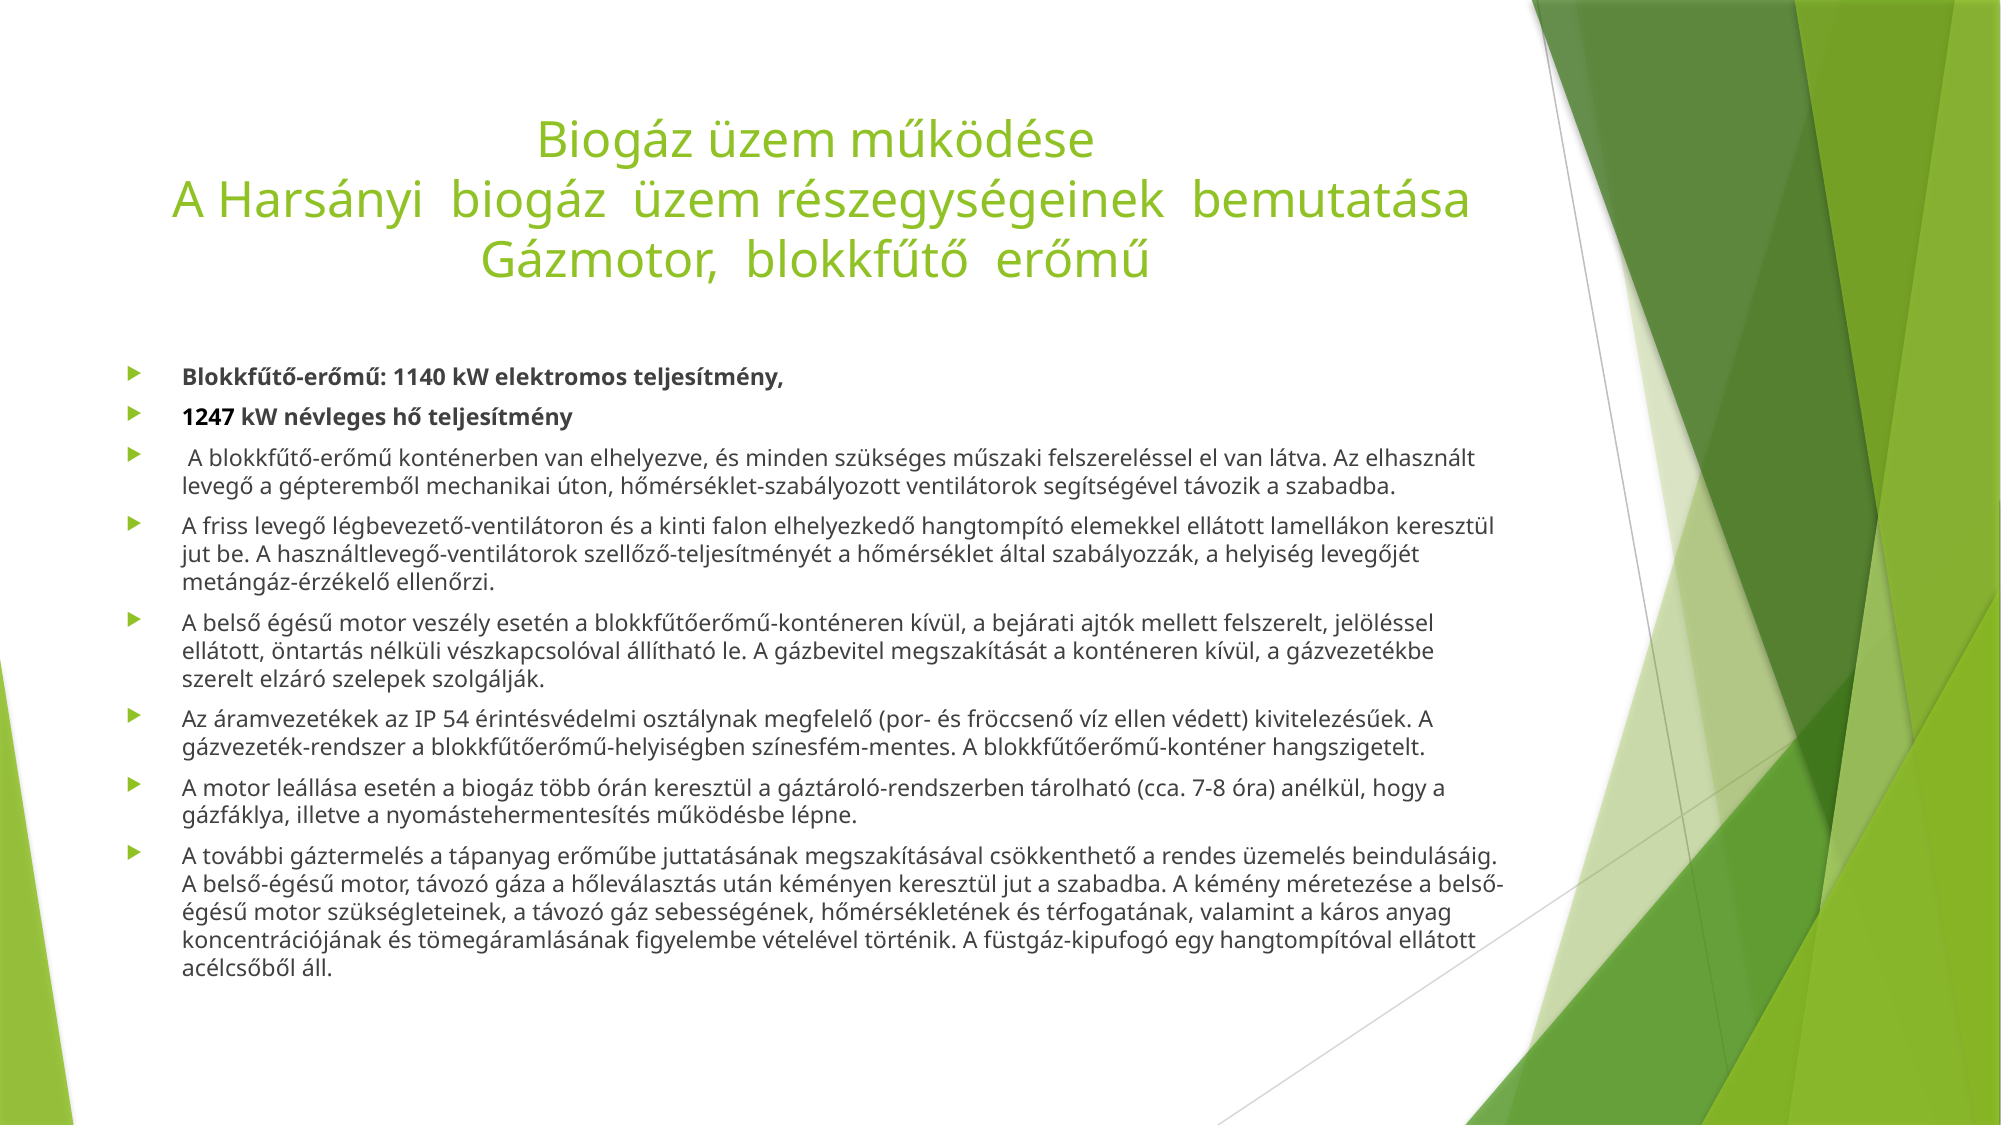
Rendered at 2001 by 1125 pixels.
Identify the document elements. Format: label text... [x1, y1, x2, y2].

list Blokkfűtő-erőmű: 1140 kW elektromos teljesítmény, 1247 kW névleges hő teljesítmény A blokkfűtő-erőmű konténerben van elhelyezve, és minden szükséges műszaki felszereléssel el van látva. Az elhasznált levegő a gépteremből mechanikai úton, hőmérséklet-szabályozott ventilátorok segítségével távozik a szabadba. A friss levegő légbevezető-ventilátoron és a kinti falon elhelyezkedő hangtompító elemekkel ellátott lamellákon keresztül jut be. A használtlevegő-ventilátorok szellőző-teljesítményét a hőmérséklet által szabályozzák, a helyiség levegőjét metángáz-érzékelő ellenőrzi. A belső égésű motor veszély esetén a blokkfűtőerőmű-konténeren kívül, a bejárati ajtók mellett felszerelt, jelöléssel ellátott, öntartás nélküli vészkapcsolóval állítható le. A gázbevitel megszakítását a konténeren kívül, a gázvezetékbe szerelt elzáró szelepek szolgálják. Az áramvezetékek az IP 54 érintésvédelmi osztálynak megfelelő (por- és fröccsenő víz ellen védett) kivitelezésűek. A gázvezeték-rendszer a blokkfűtőerőmű-helyiségben színesfém-mentes. A blokkfűtőerőmű-konténer hangszigetelt. A motor leállása esetén a biogáz több órán keresztül a gáztároló-rendszerben tárolható (cca. 7-8 óra) anélkül, hogy a gázfáklya, illetve a nyomástehermentesítés működésbe lépne. A további gáztermelés a tápanyag erőműbe juttatásának megszakításával csökkenthető a rendes üzemelés beindulásáig. A belső-égésű motor, távozó gáza a hőleválasztás után kéményen keresztül jut a szabadba. A kémény méretezése a belső-égésű motor szükségleteinek, a távozó gáz sebességének, hőmérsékletének és térfogatának, valamint a káros anyag koncentrációjának és tömegáramlásának figyelembe vételével történik. A füstgáz-kipufogó egy hangtompítóval ellátott acélcsőből áll. [111, 354, 1522, 992]
title Biogáz üzem működése A Harsányi biogáz üzem részegységeinek bemutatása Gázmotor, blokkfűtő erőmű [111, 99, 1522, 317]
